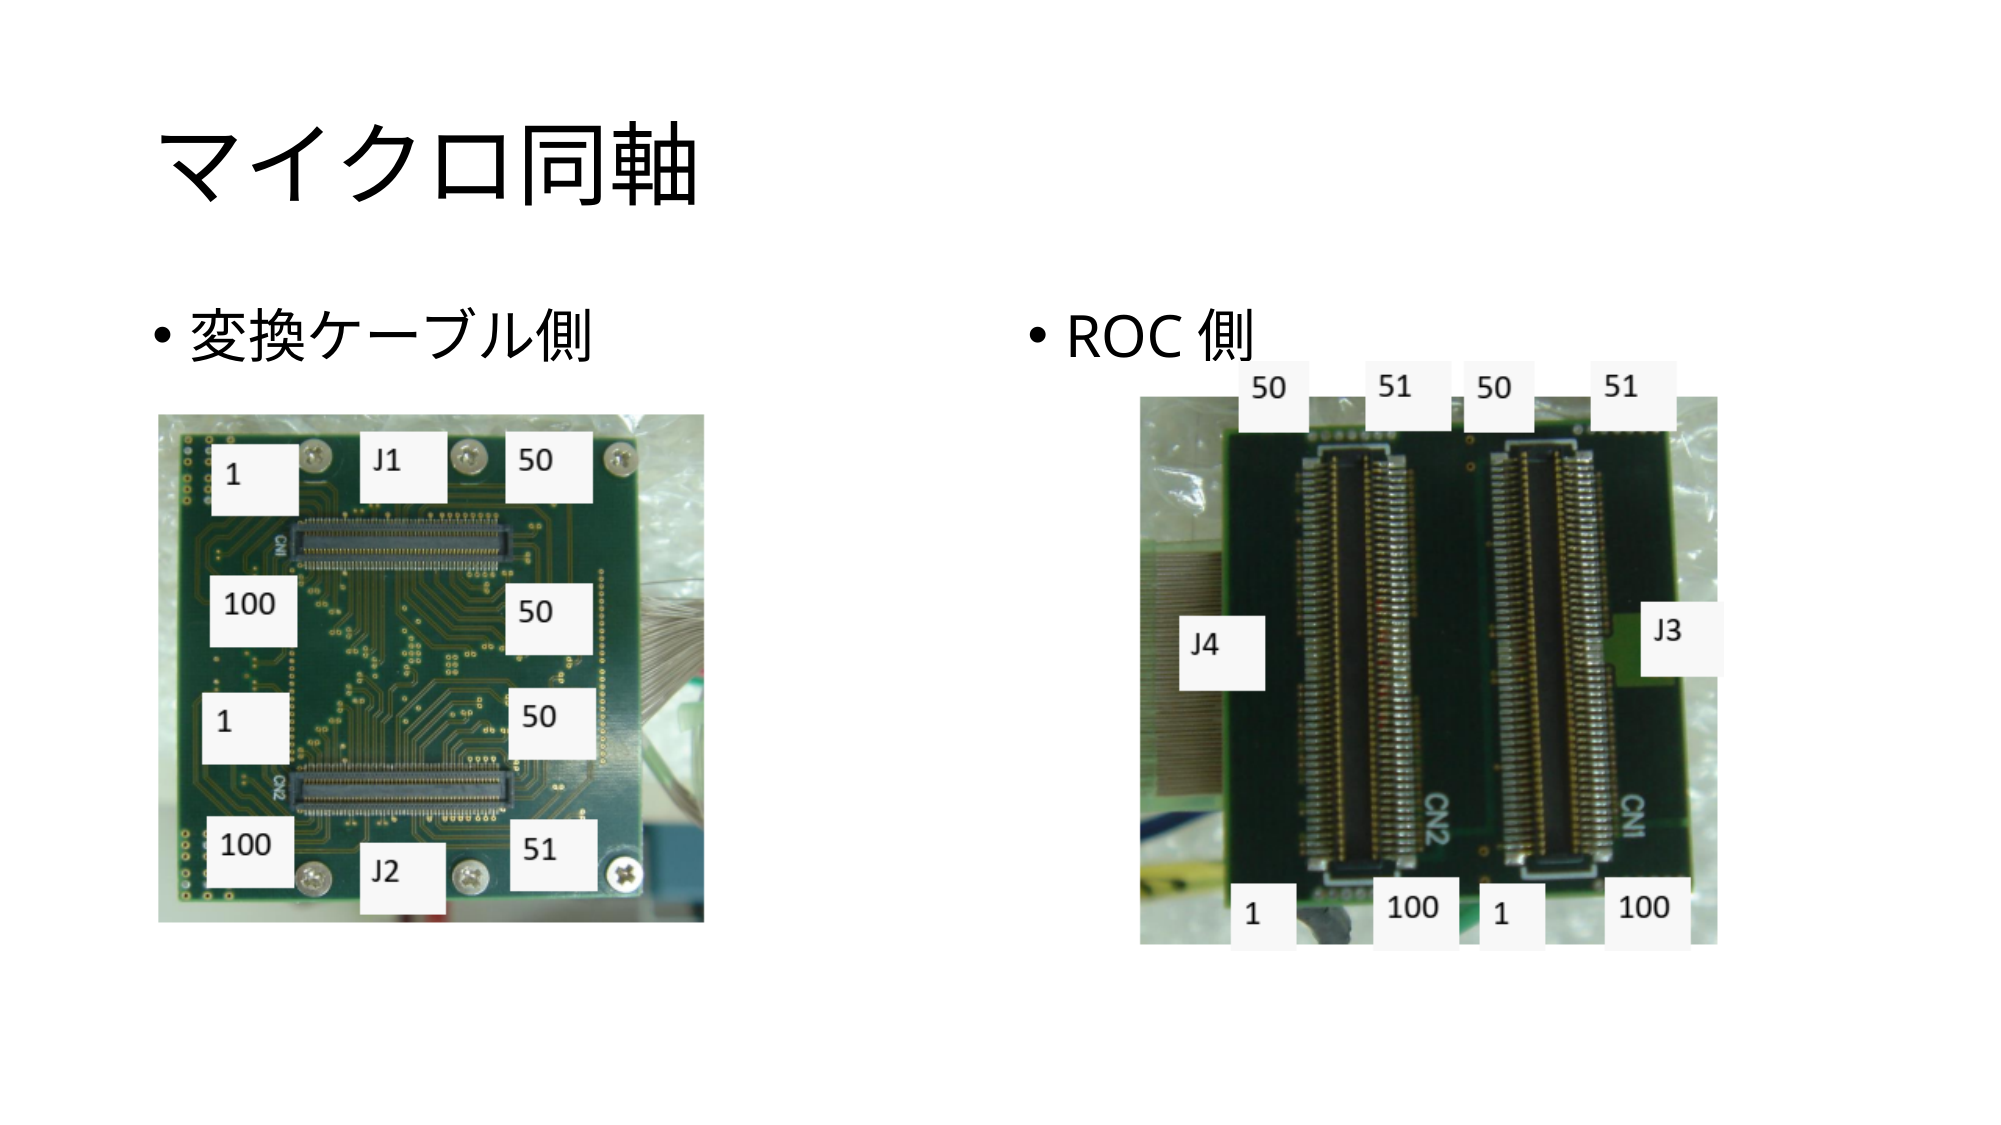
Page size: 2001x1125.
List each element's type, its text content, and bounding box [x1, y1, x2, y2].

list 変換ケーブル側 [137, 299, 988, 1014]
list ROC側 [1012, 299, 1863, 1014]
title マイクロ同軸 [137, 59, 1863, 278]
picture [156, 410, 709, 929]
picture [1130, 361, 1724, 951]
